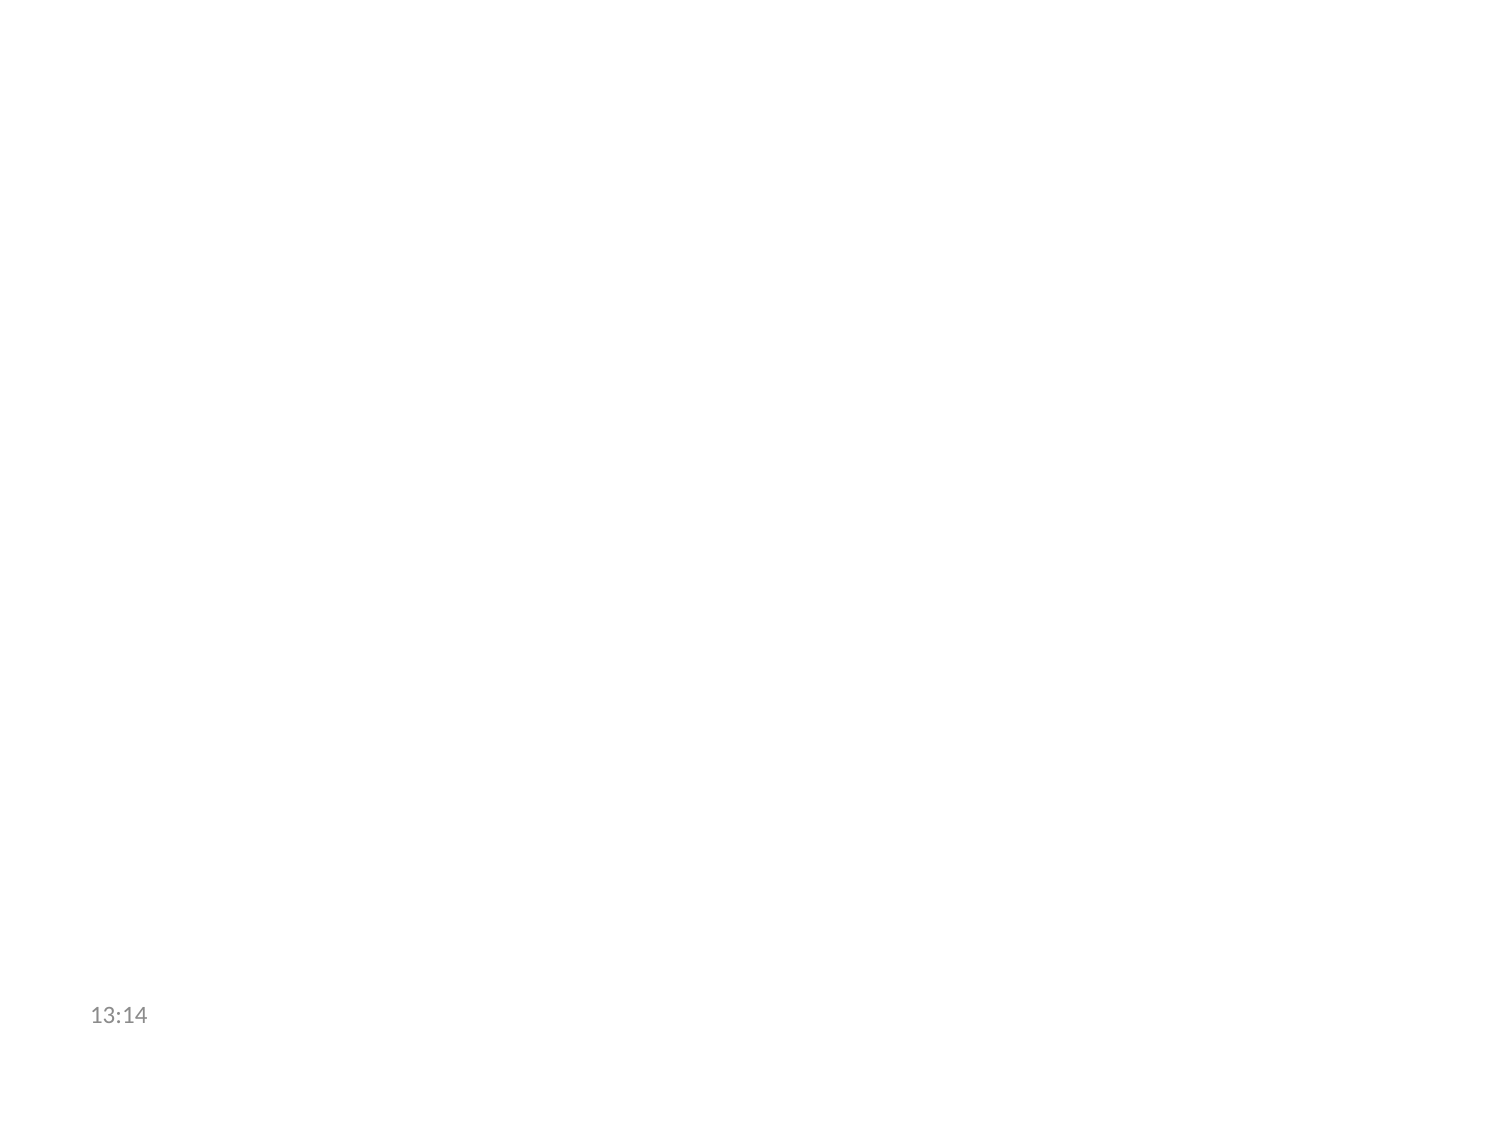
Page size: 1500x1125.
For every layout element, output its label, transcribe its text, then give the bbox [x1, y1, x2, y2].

text_box 15:35 [75, 983, 425, 1044]
